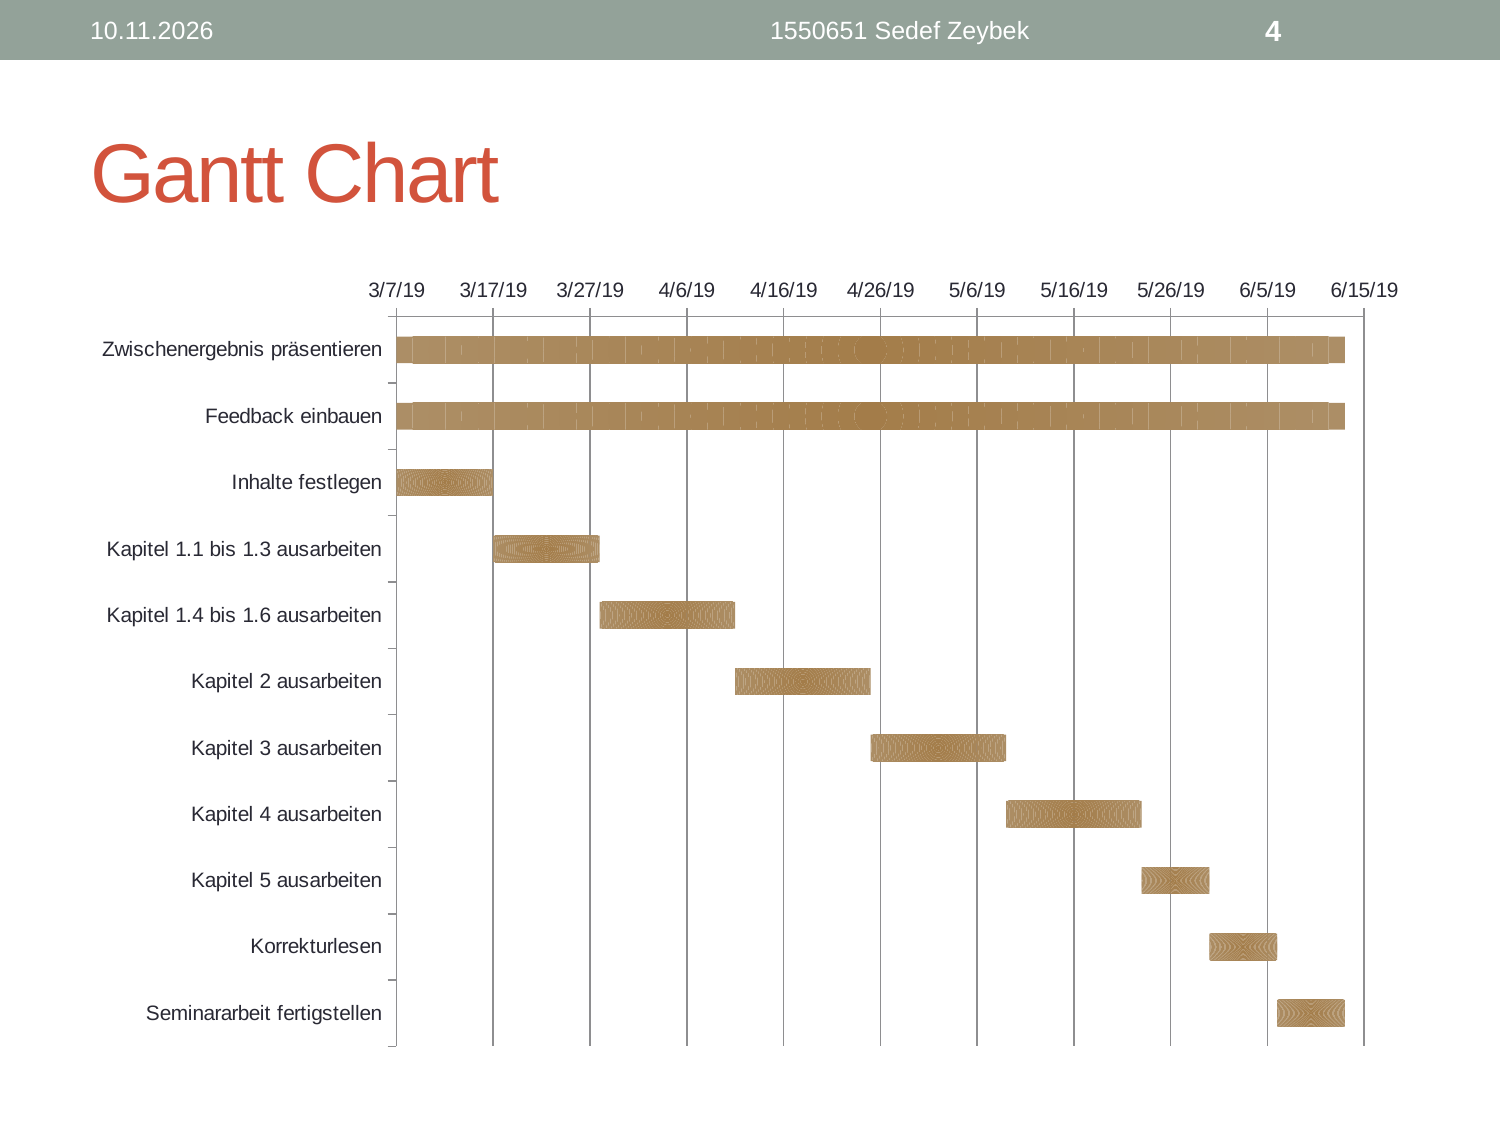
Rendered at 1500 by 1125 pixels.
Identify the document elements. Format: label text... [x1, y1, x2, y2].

footer 1550651 Sedef Zeybek [562, 3, 1238, 57]
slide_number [75, 3, 550, 57]
chart [74, 262, 1426, 1063]
title Gantt Chart [75, 87, 1425, 250]
slide_number 4 [1250, 3, 1425, 57]
